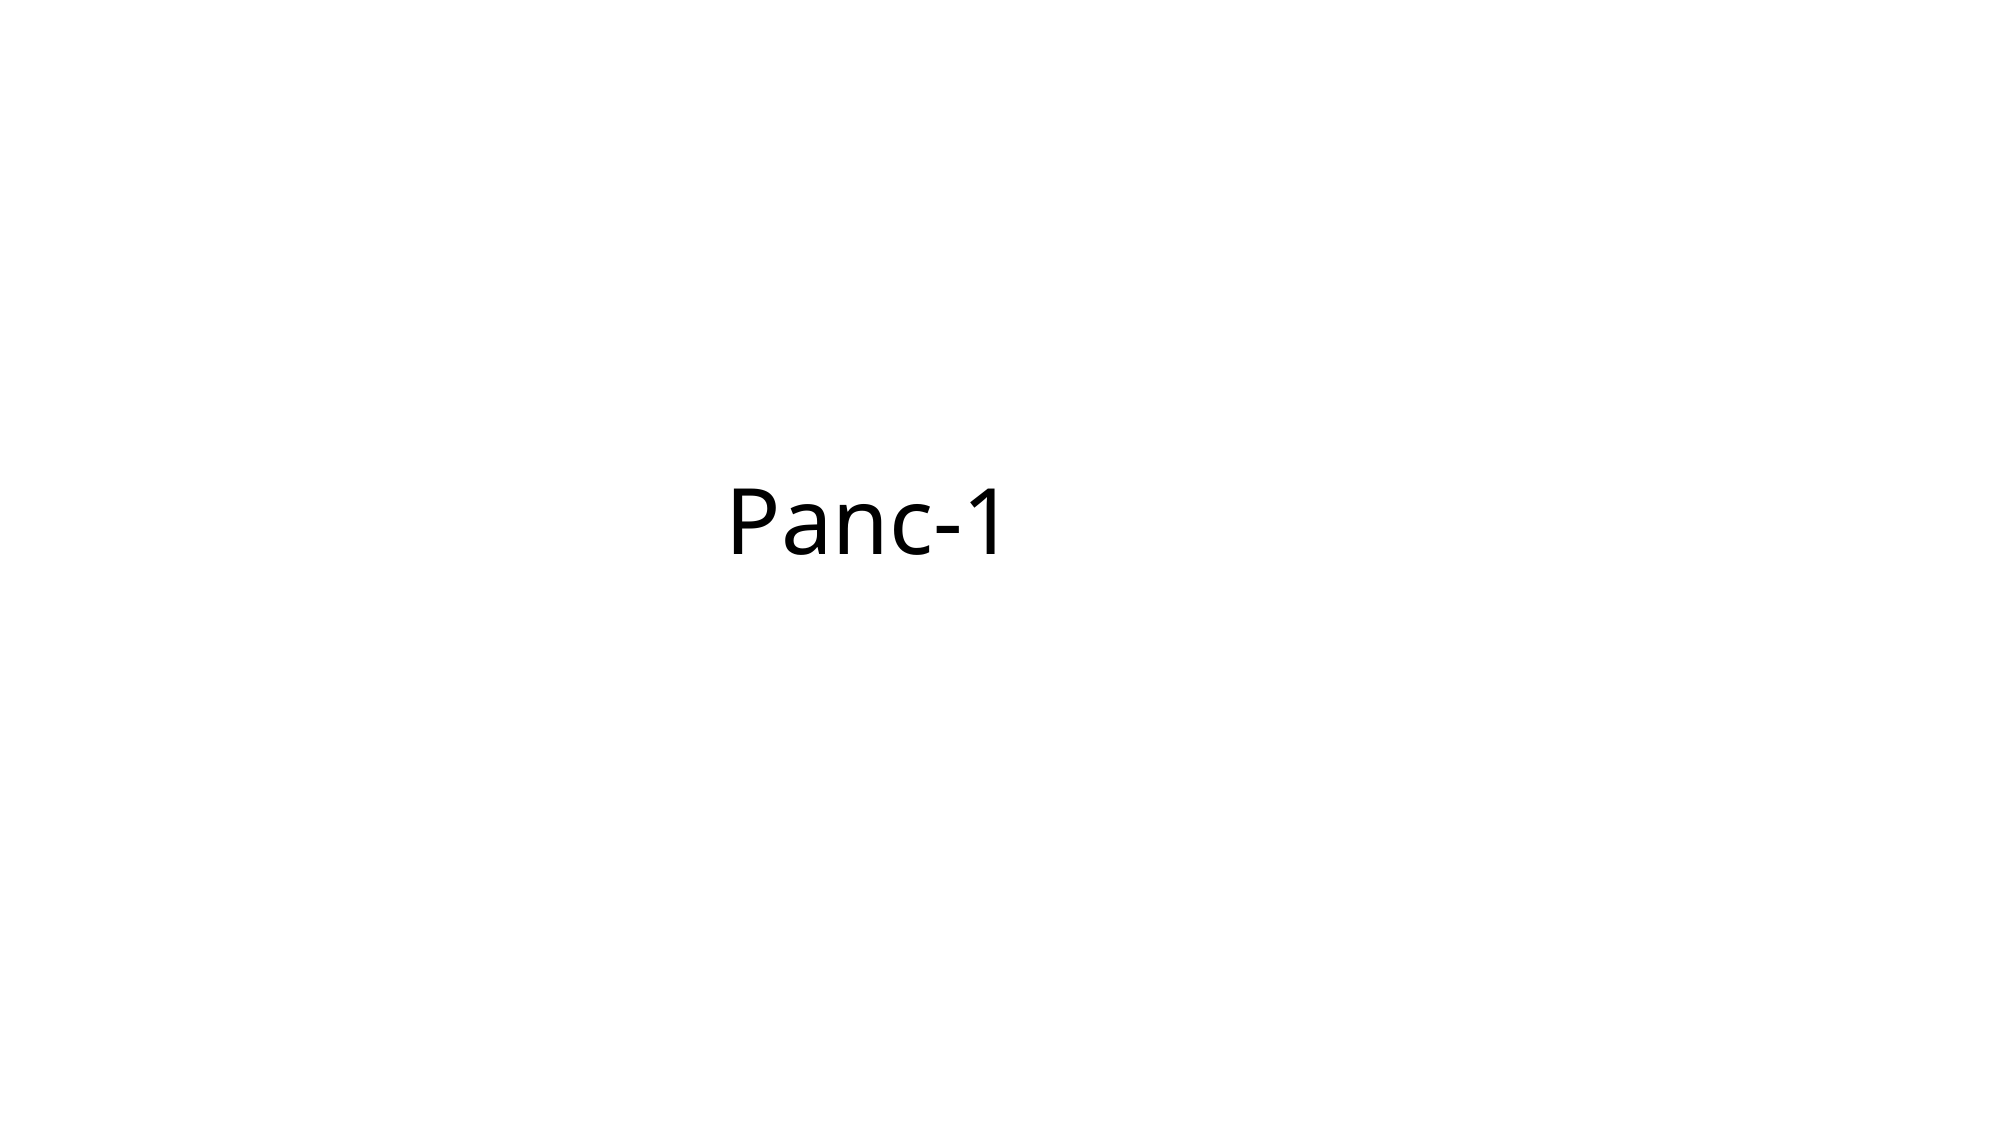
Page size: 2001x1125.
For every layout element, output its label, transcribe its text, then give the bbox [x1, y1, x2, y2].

title Panc-1 [710, 416, 2000, 634]
